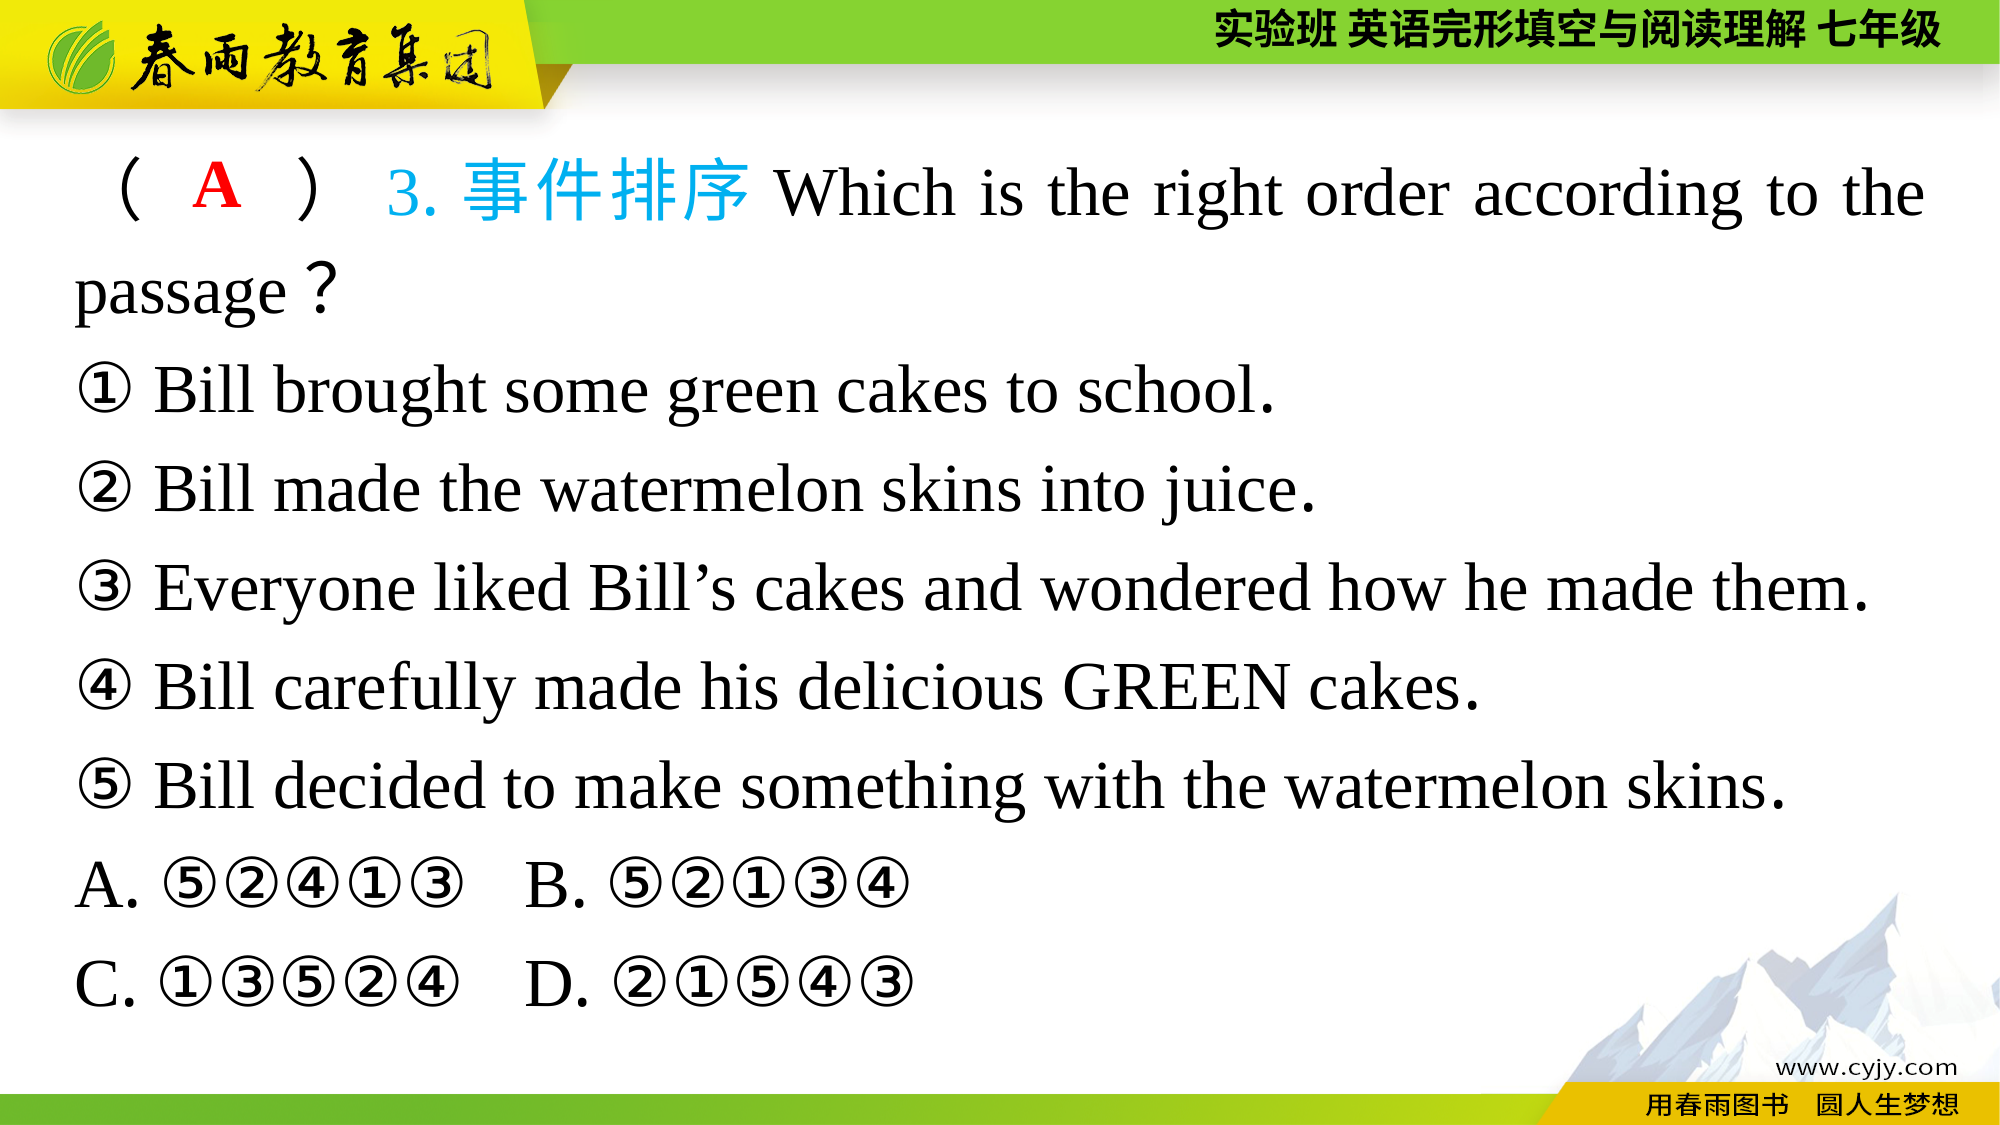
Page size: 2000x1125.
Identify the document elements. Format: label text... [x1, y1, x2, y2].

text_box A [178, 131, 258, 229]
picture [0, 0, 2000, 1125]
list （ ）3.事件排序Which is the right order according to the passage？ ① Bill brought some green cakes to school. ② Bill made the watermelon skins into juice. ③ Everyone liked Bill’s cakes and wondered how he made them. ④ Bill carefully made his delicious GREEN cakes. ⑤ Bill decided to make something with the watermelon skins. A. ⑤②④①③ B. ⑤②①③④ C. ①③⑤②④ D. ②①⑤④③ [59, 122, 1944, 1028]
